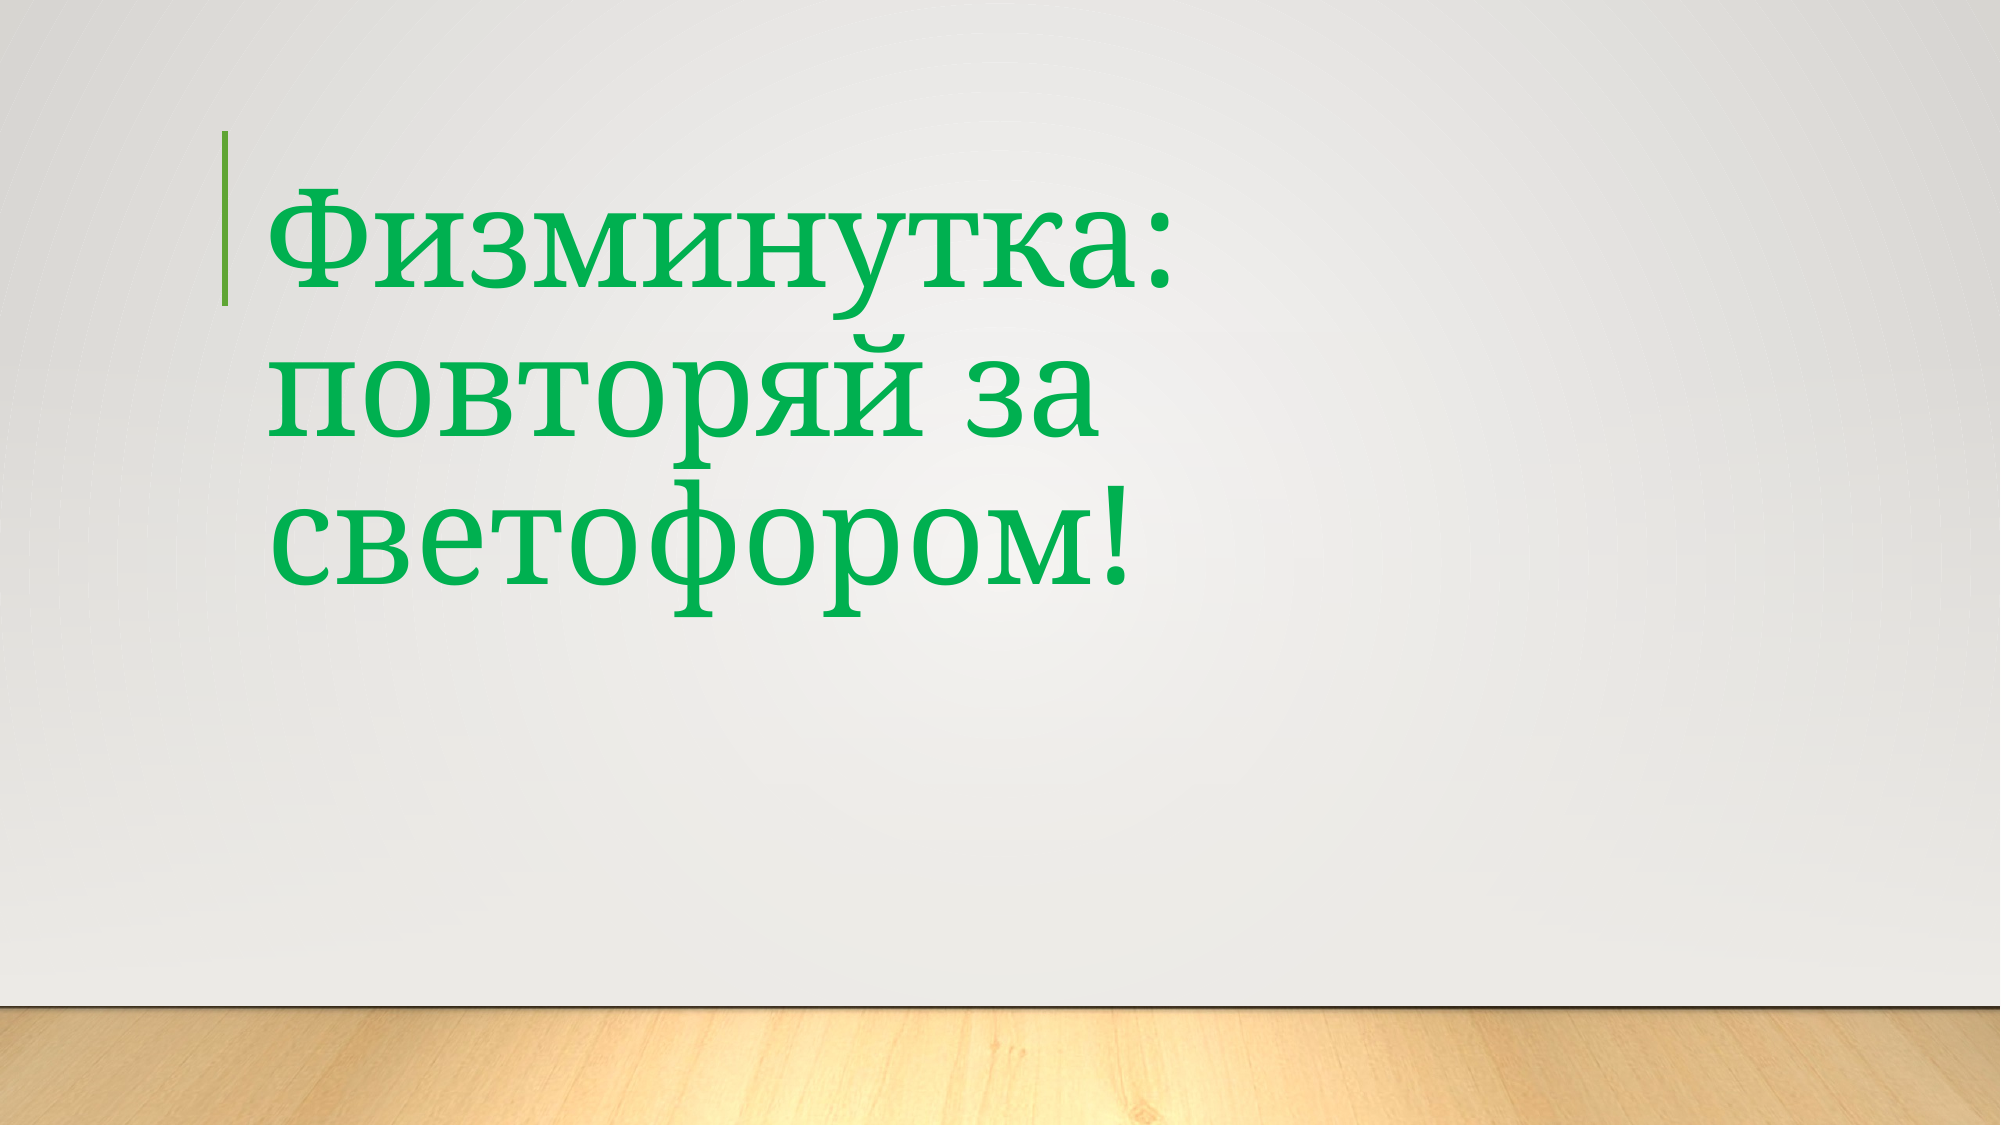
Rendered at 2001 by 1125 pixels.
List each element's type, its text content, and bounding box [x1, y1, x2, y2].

picture [0, 1006, 2000, 1125]
title Физминутка: повторяй за светофором! [251, 131, 1840, 702]
